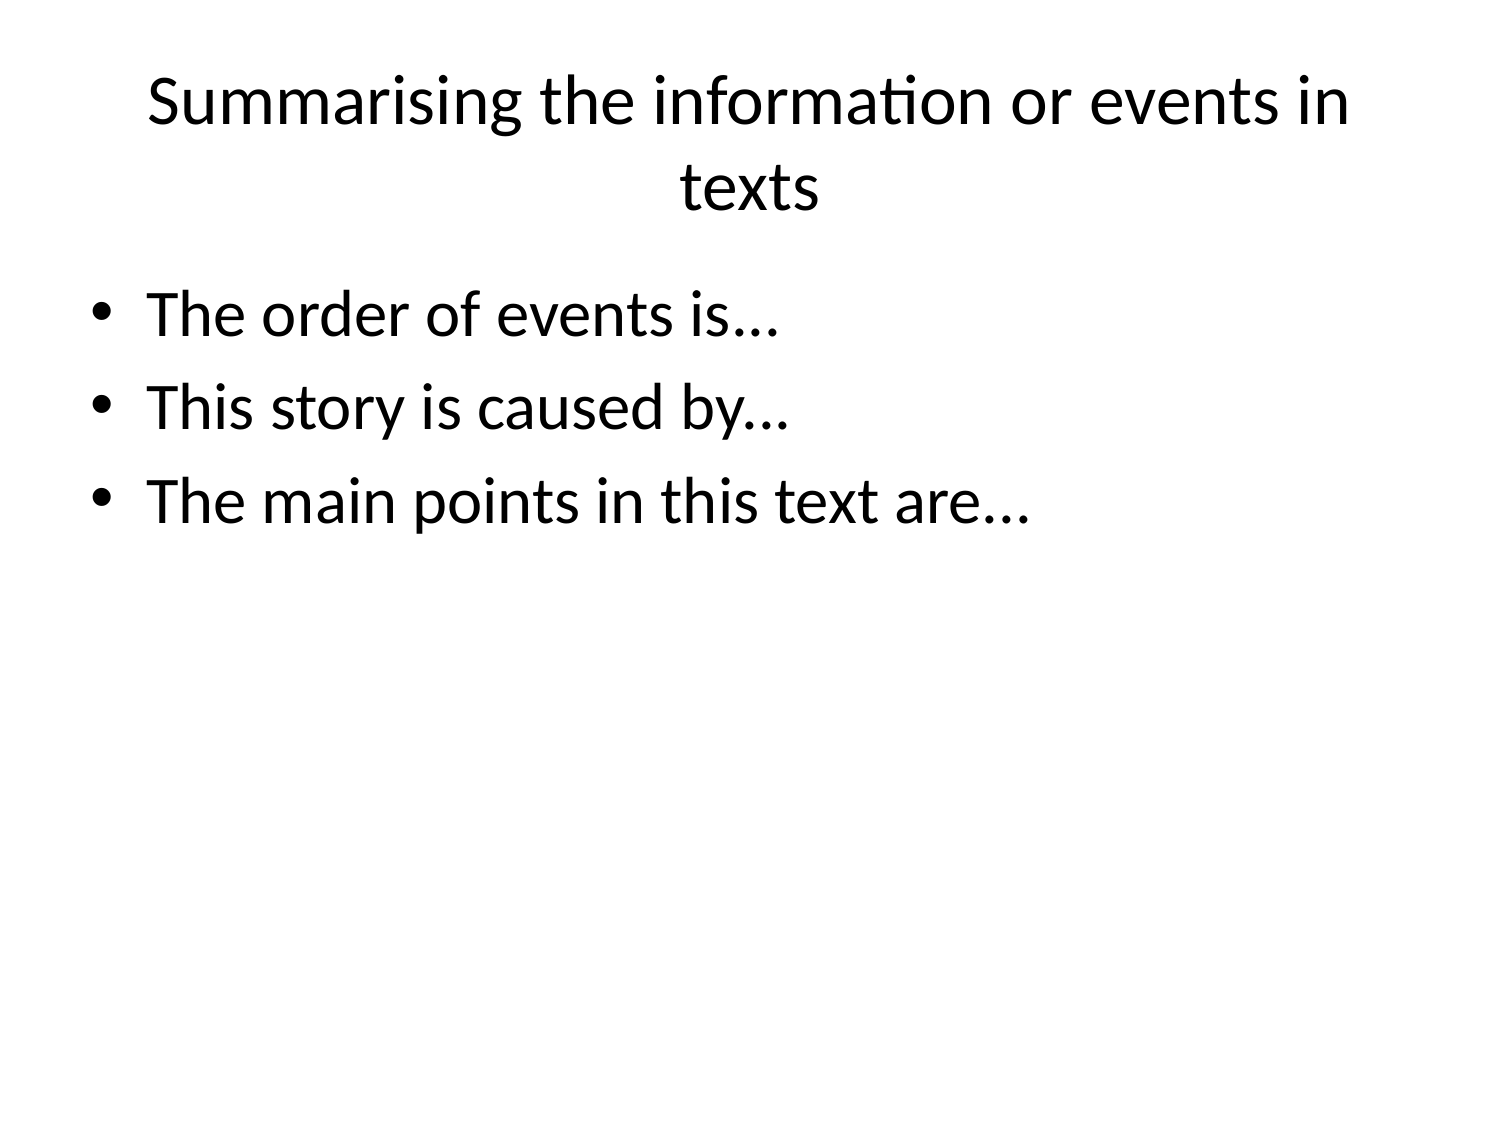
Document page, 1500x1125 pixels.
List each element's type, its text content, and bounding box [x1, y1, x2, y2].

title Summarising the information or events in texts [75, 45, 1425, 233]
list The order of events is... This story is caused by... The main points in this text are... [75, 262, 1425, 1005]
